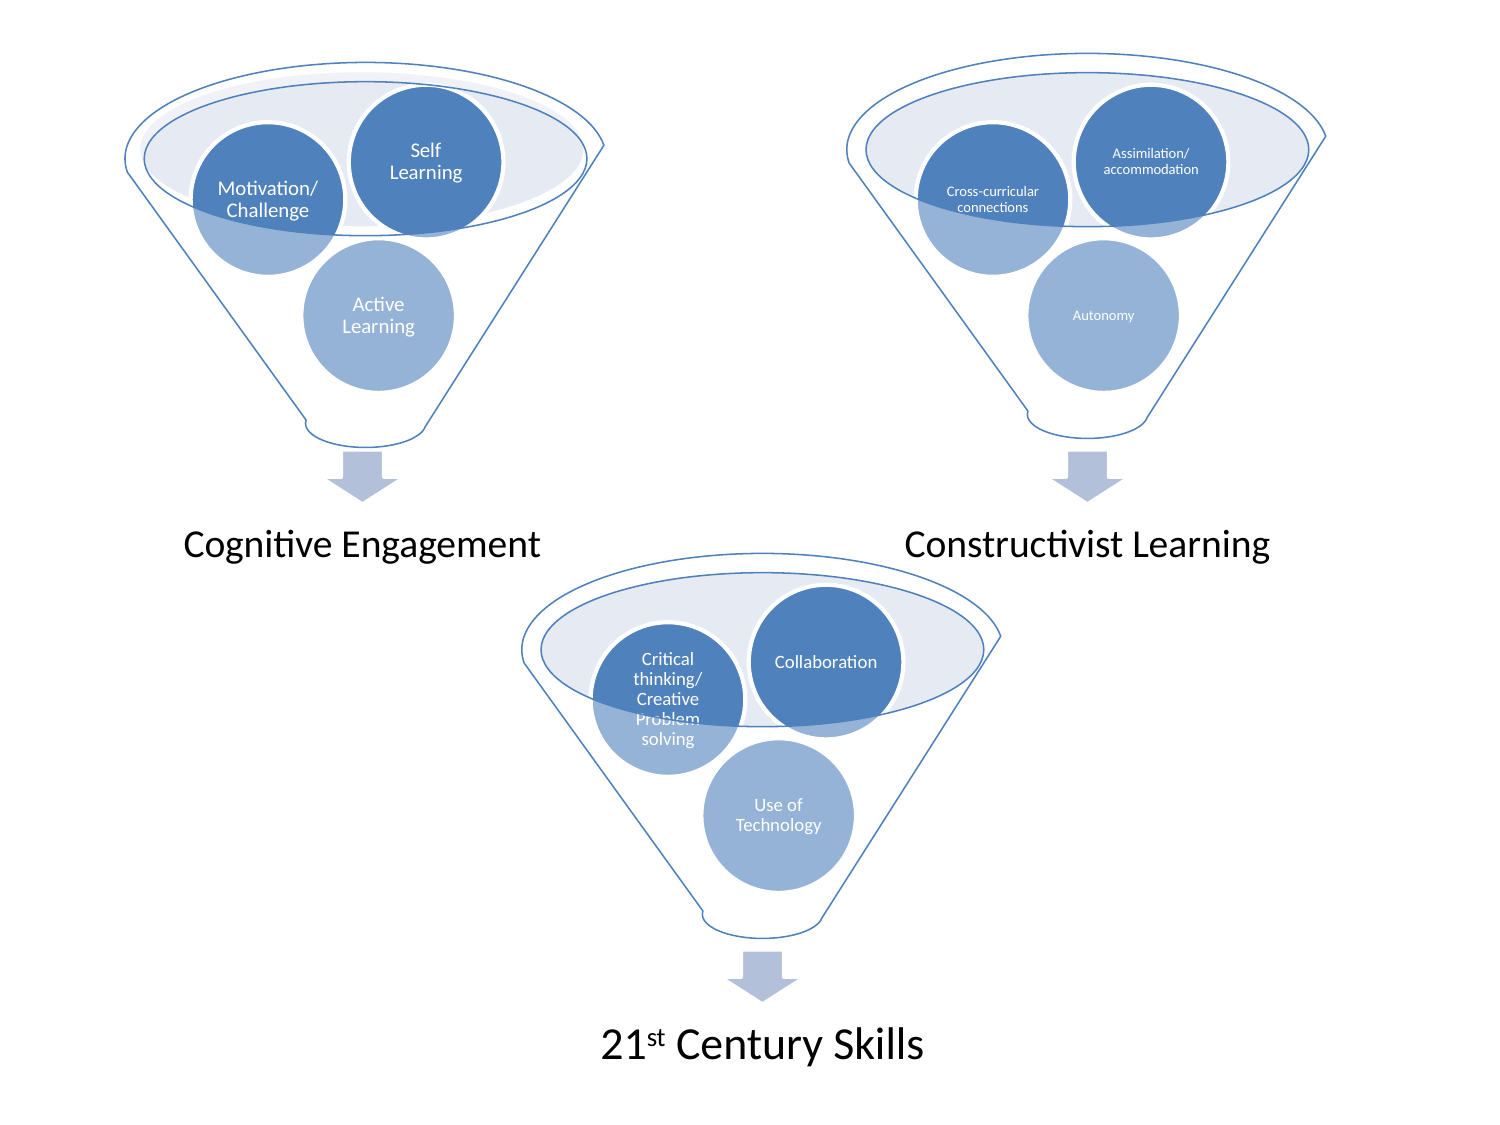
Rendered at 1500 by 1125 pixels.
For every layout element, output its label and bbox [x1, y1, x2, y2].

text_box [724, 49, 1451, 601]
text_box [0, 49, 723, 601]
text_box [399, 549, 1126, 1101]
